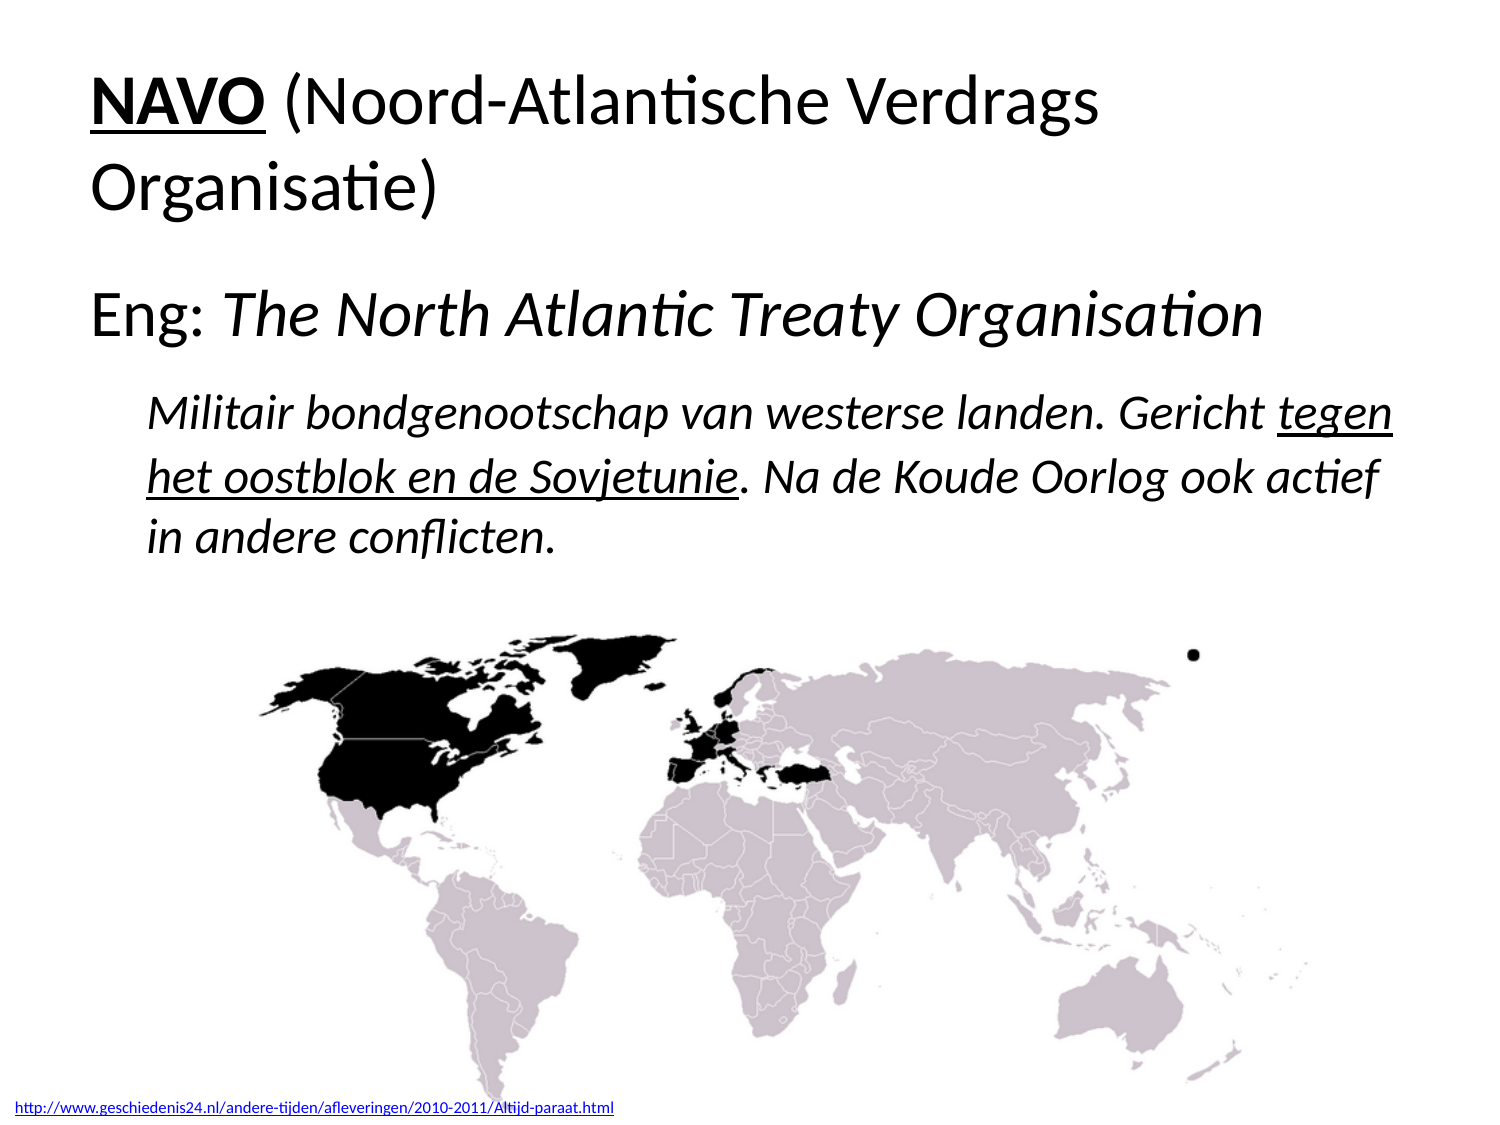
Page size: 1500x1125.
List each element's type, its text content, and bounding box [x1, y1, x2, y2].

picture [253, 628, 1328, 1125]
title NAVO (Noord-Atlantische Verdrags Organisatie) [75, 45, 1425, 233]
list Eng: The North Atlantic Treaty Organisation Militair bondgenootschap van westerse landen. Gericht tegen het oostblok en de Sovjetunie. Na de Koude Oorlog ook actief in andere conflicten. [75, 262, 1425, 1005]
text_box http://www.geschiedenis24.nl/andere-tijden/afleveringen/2010-2011/Altijd-paraat.html [0, 1089, 248, 1125]
